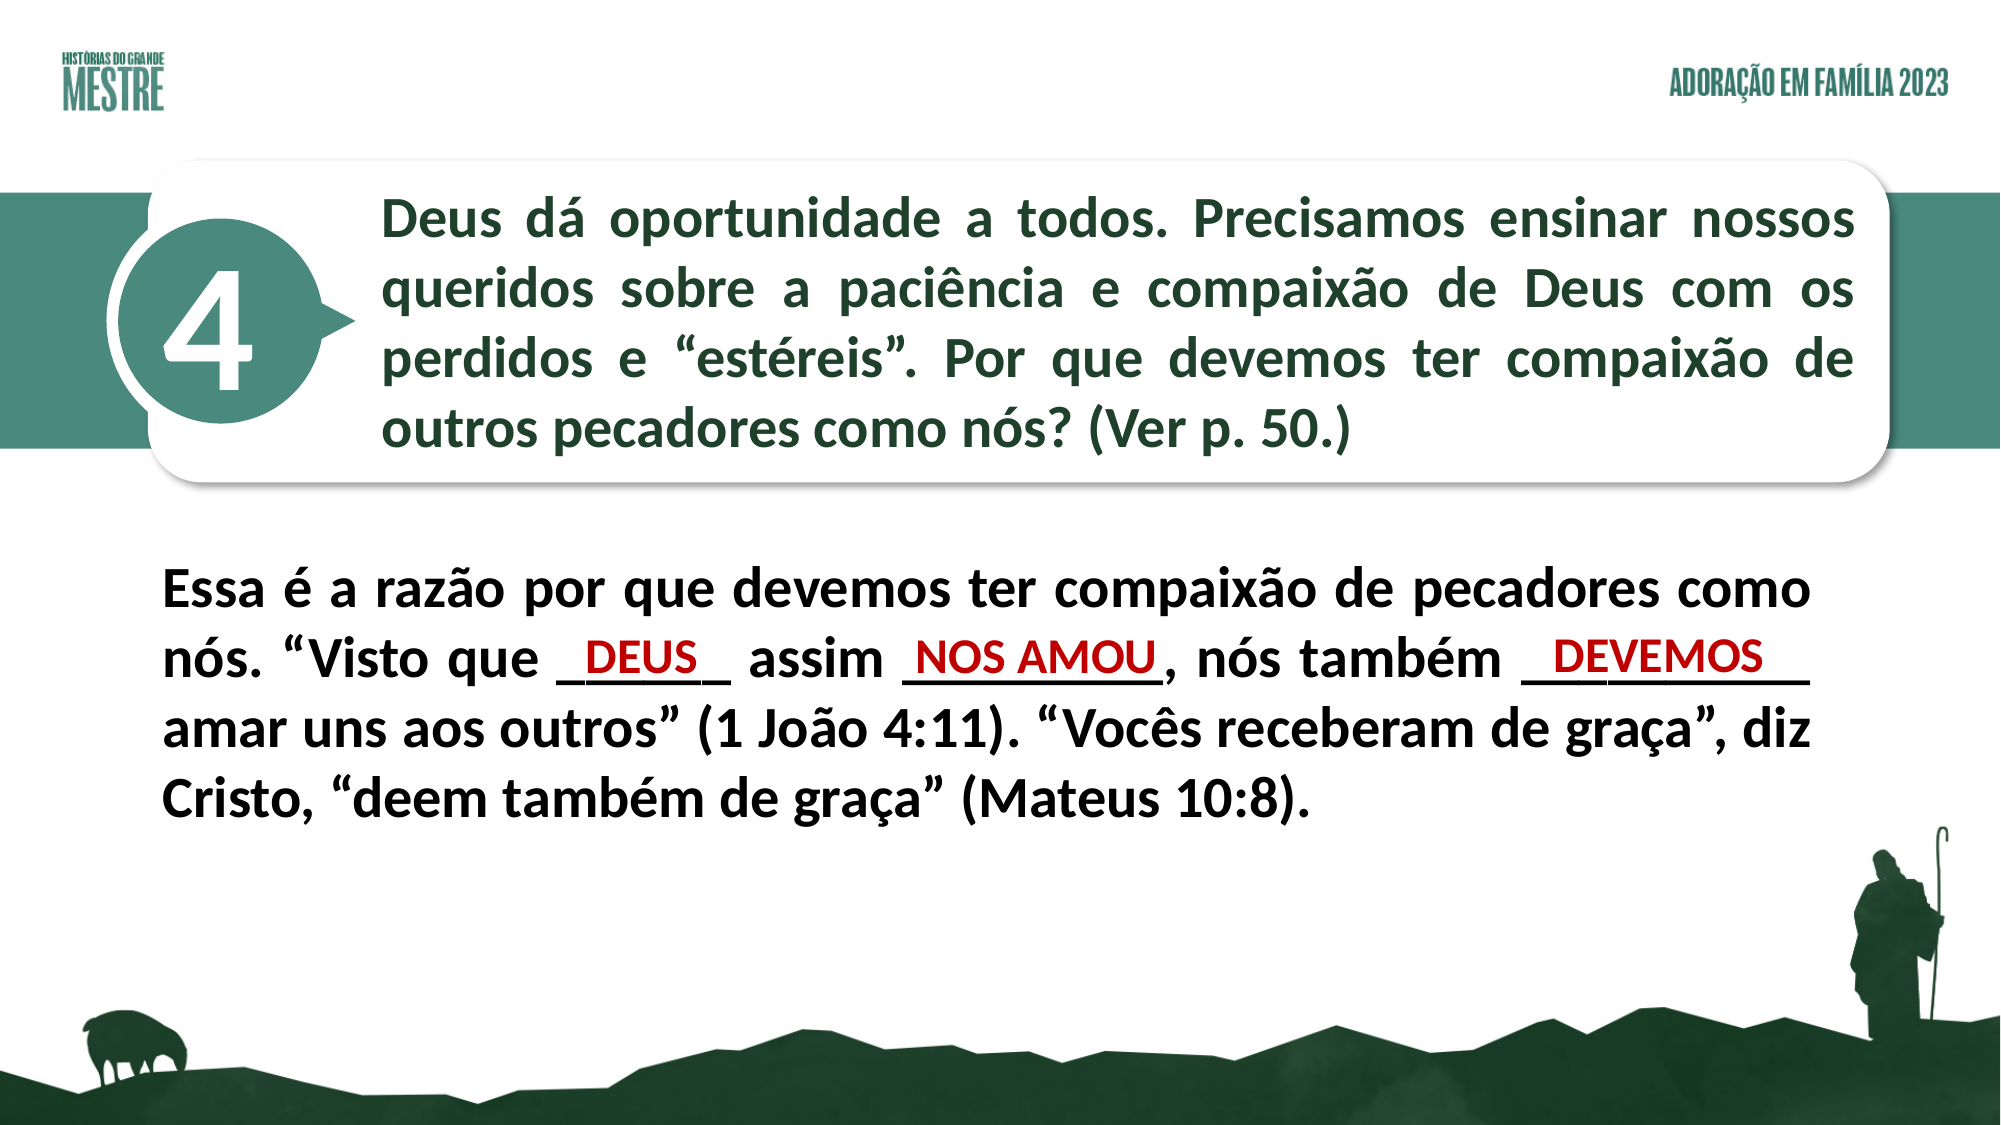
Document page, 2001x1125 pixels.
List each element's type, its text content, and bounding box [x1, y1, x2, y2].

picture [0, 0, 2001, 1125]
text_box DEVEMOS [1538, 614, 1828, 690]
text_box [0, 160, 2000, 483]
text_box Essa é a razão por que devemos ter compaixão de pecadores como nós. “Visto que ______ assim _________, nós também __________ amar uns aos outros” (1 João 4:11). “Vocês receberam de graça”, diz Cristo, “deem também de graça” (Mateus 10:8). [147, 541, 1828, 837]
text_box NOS AMOU [900, 616, 1189, 692]
text_box DEUS [571, 616, 736, 692]
